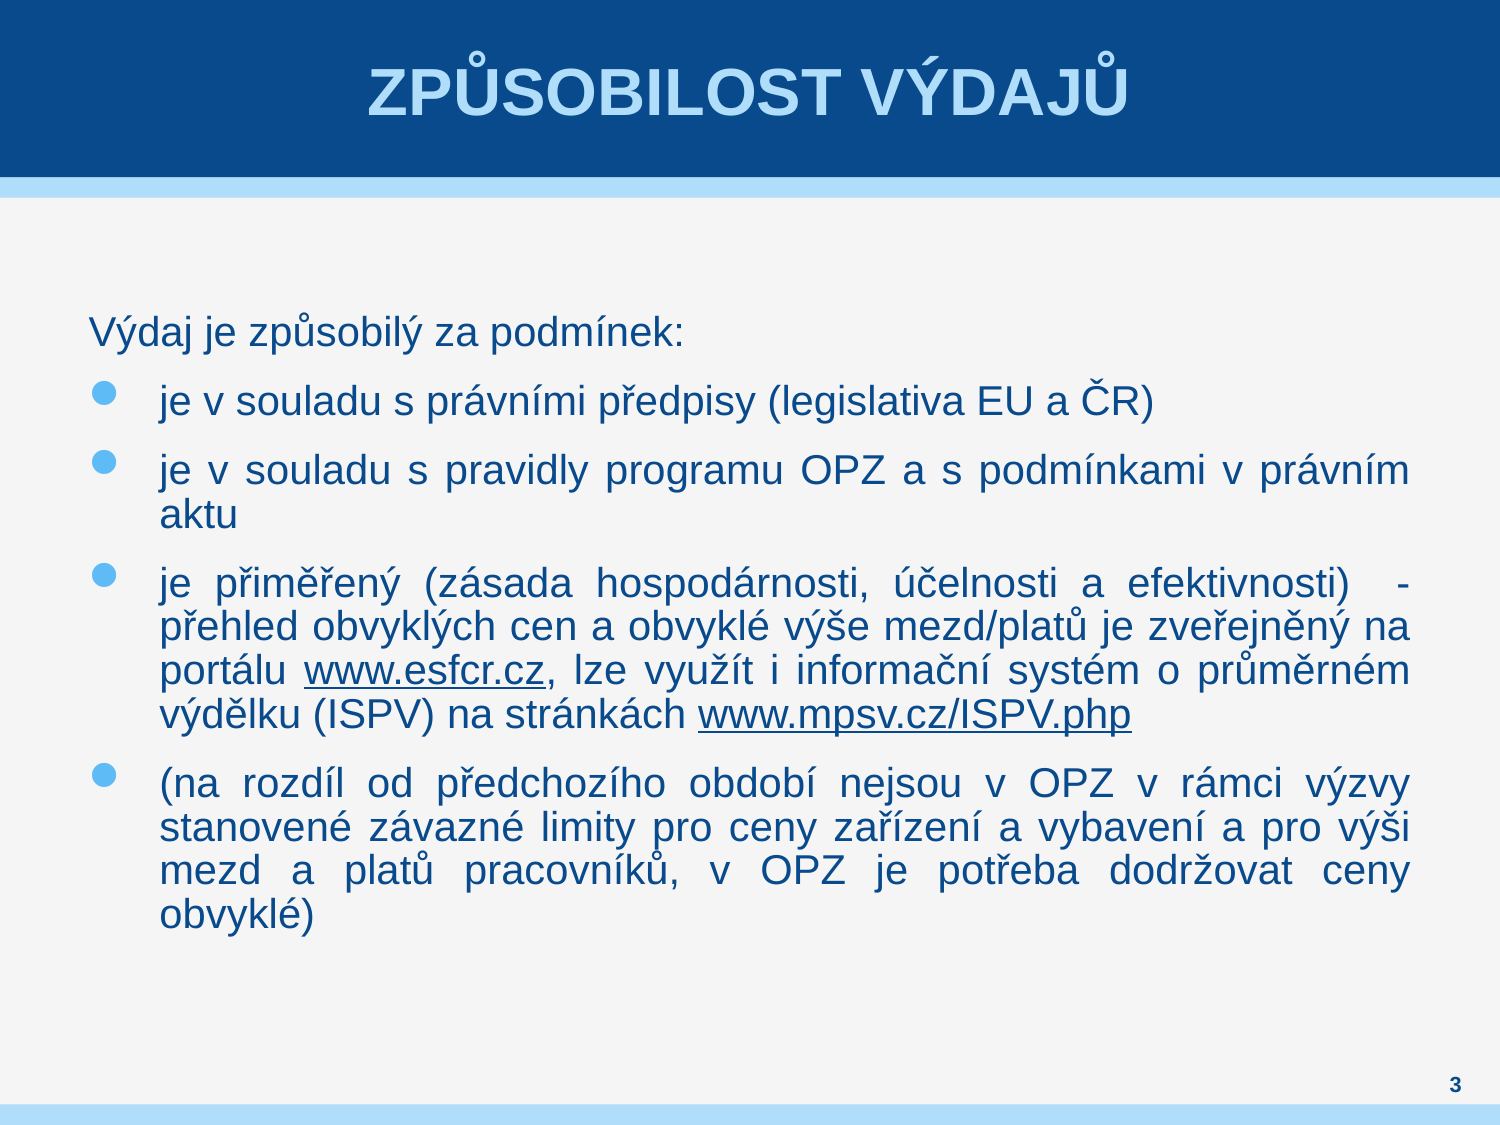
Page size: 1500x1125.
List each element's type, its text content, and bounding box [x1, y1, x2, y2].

slide_number 3 [1417, 1068, 1495, 1099]
title Způsobilost Výdajů [59, 0, 1441, 178]
list Výdaj je způsobilý za podmínek: je v souladu s právními předpisy (legislativa EU a ČR) je v souladu s pravidly programu OPZ a s podmínkami v právním aktu je přiměřený (zásada hospodárnosti, účelnosti a efektivnosti) - přehled obvyklých cen a obvyklé výše mezd/platů je zveřejněný na portálu www.esfcr.cz, lze využít i informační systém o průměrném výdělku (ISPV) na stránkách www.mpsv.cz/ISPV.php (na rozdíl od předchozího období nejsou v OPZ v rámci výzvy stanovené závazné limity pro ceny zařízení a vybavení a pro výši mezd a platů pracovníků, v OPZ je potřeba dodržovat ceny obvyklé) [88, 295, 1412, 1004]
